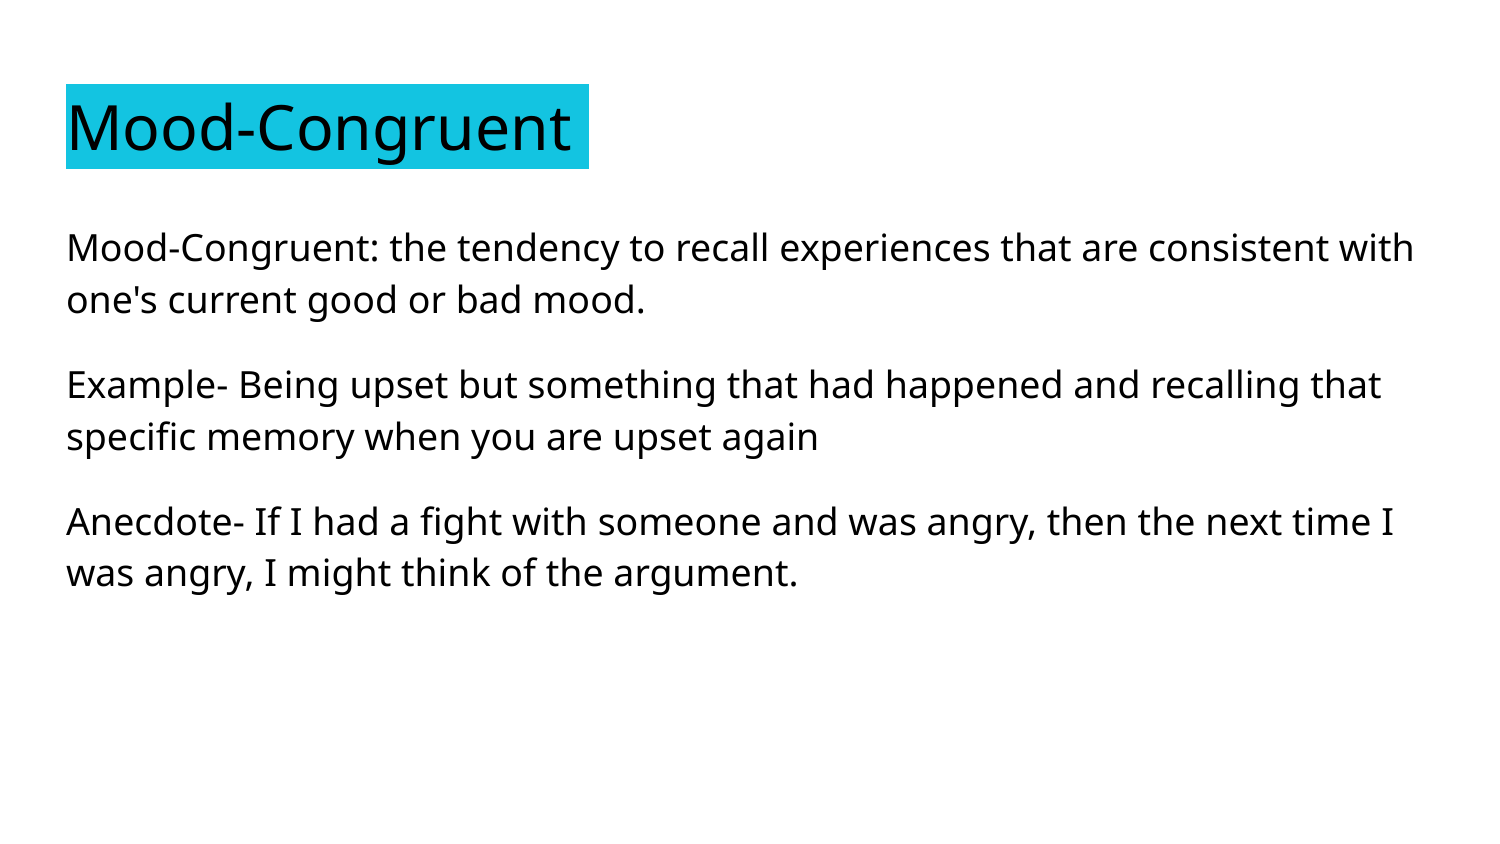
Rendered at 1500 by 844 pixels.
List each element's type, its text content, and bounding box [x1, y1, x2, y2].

list Mood-Congruent: the tendency to recall experiences that are consistent with one's current good or bad mood. Example- Being upset but something that had happened and recalling that specific memory when you are upset again Anecdote- If I had a fight with someone and was angry, then the next time I was angry, I might think of the argument. [51, 202, 1449, 750]
title Mood-Congruent [51, 72, 1449, 167]
